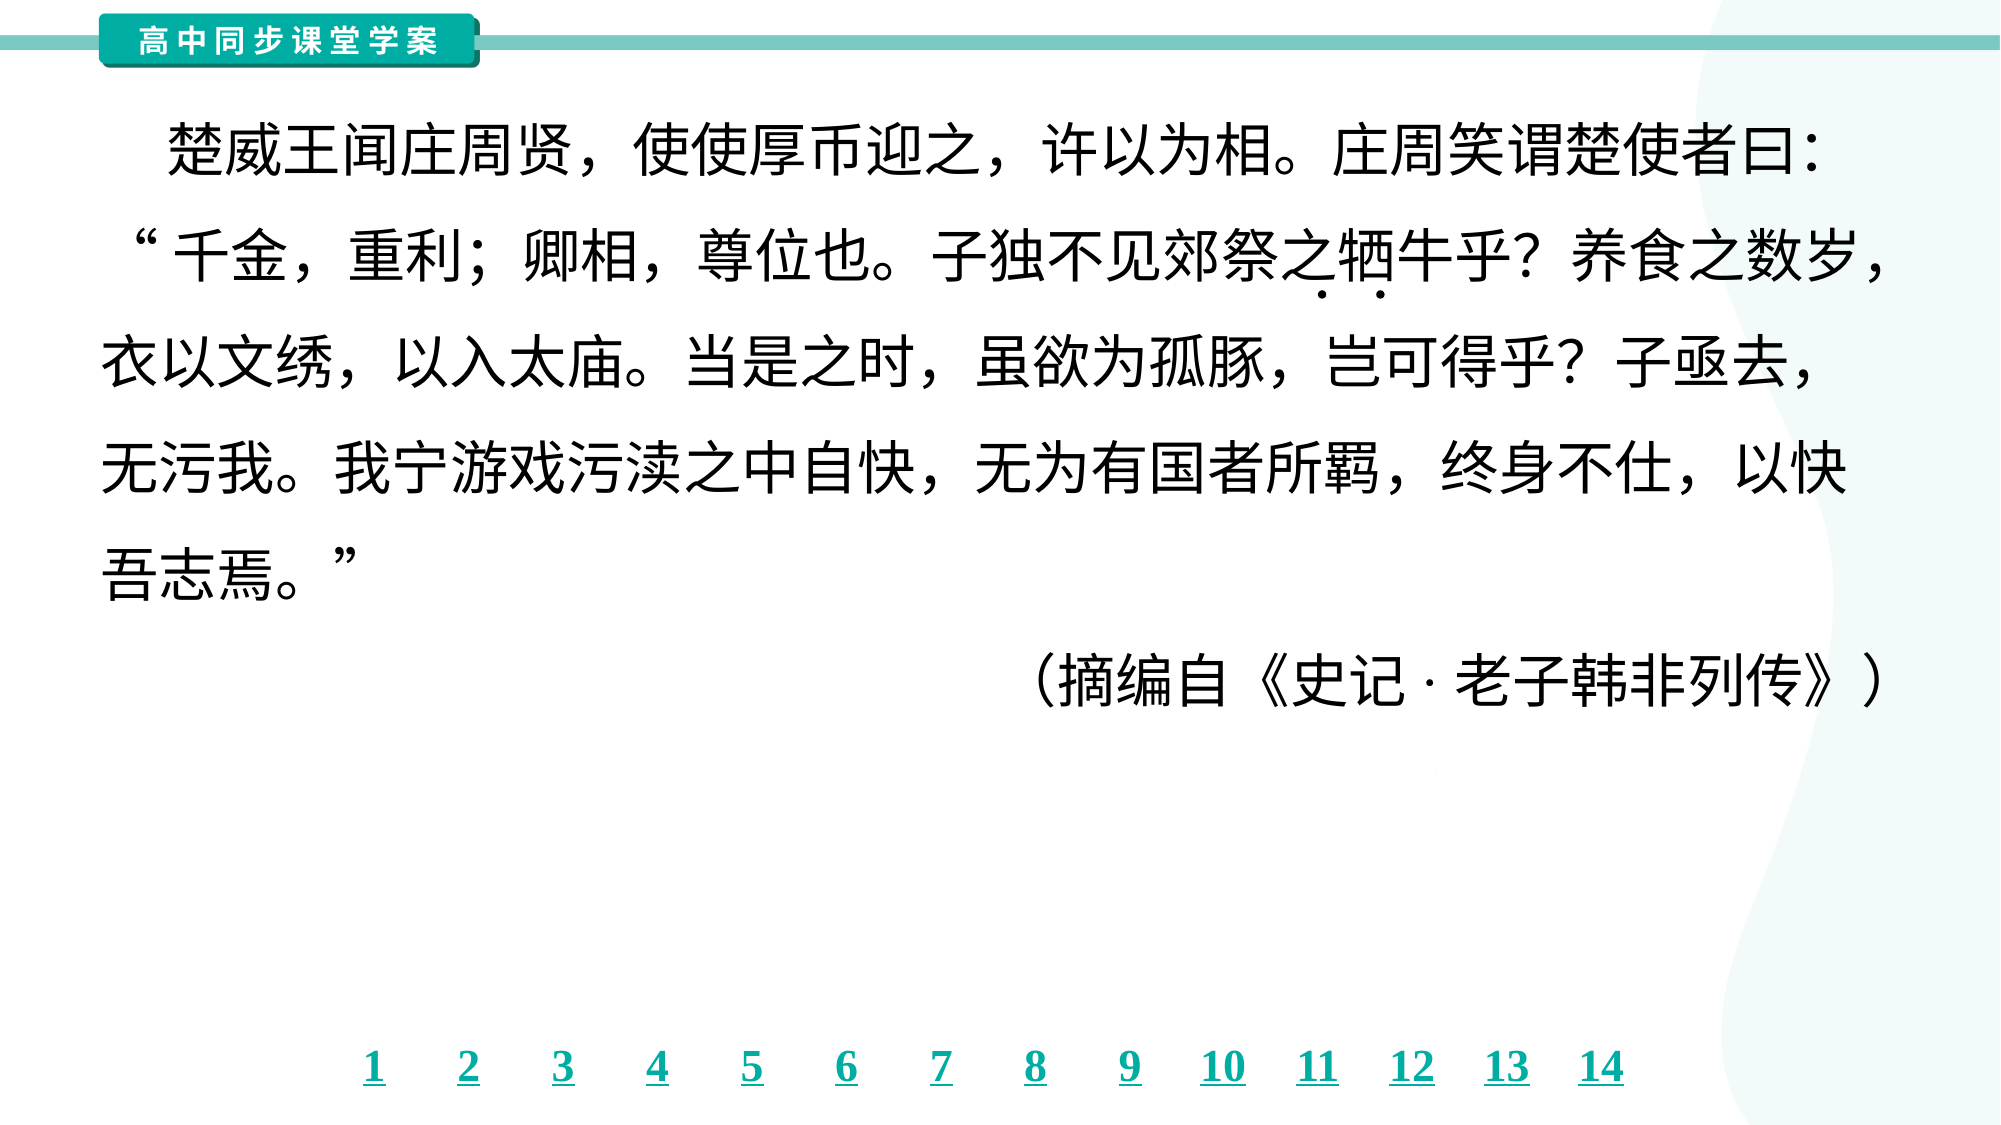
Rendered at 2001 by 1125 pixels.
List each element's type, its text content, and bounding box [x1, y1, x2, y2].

text_box 楚威王闻庄周贤，使使厚币迎之，许以为相。庄周笑谓楚使者曰： “千金，重利；卿相，尊位也。子独不见郊祭之牺牛乎？养食之数岁， 衣以文绣，以入太庙。当是之时，虽欲为孤豚，岂可得乎？子亟去， 无污我。我宁游戏污渎之中自快，无为有国者所羁，终身不仕，以快 吾志焉。” （摘编自《史记·老子韩非列传》） [100, 76, 1899, 715]
text_box [1317, 290, 1327, 299]
text_box [1376, 290, 1385, 299]
picture [0, 0, 2000, 1125]
